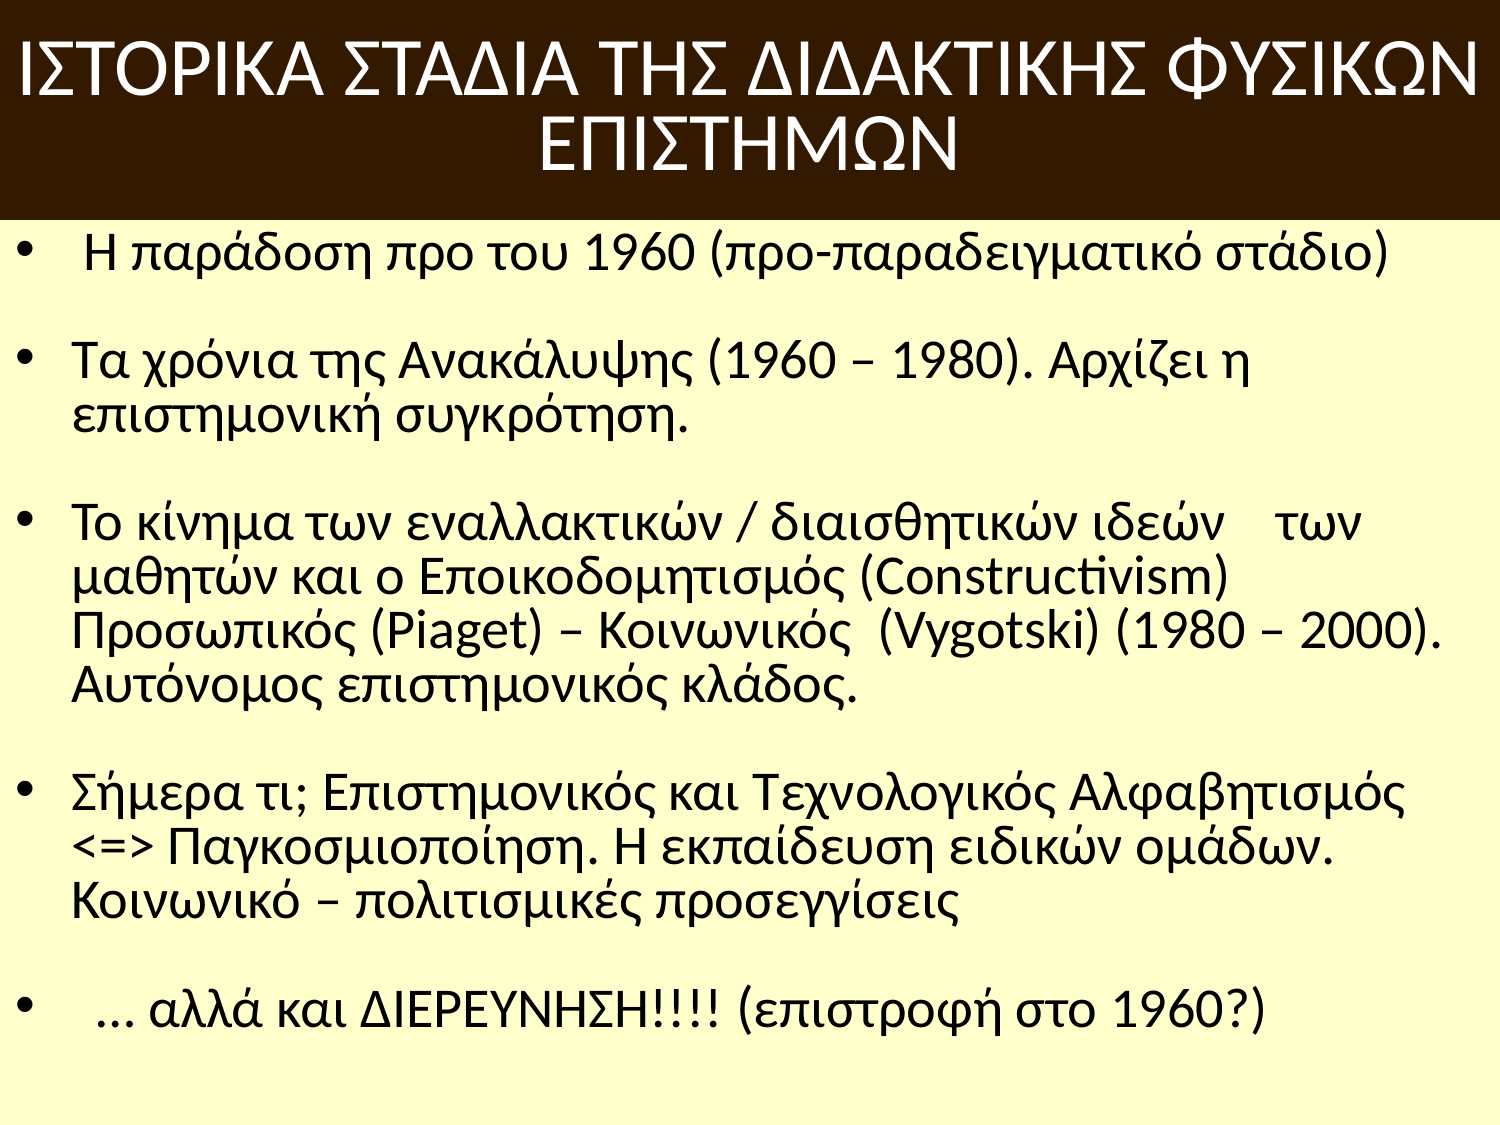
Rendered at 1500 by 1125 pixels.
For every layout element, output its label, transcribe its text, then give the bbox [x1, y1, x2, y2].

title ΙΣΤΟΡΙΚΑ ΣΤΑΔΙΑ ΤΗΣ ΔΙΔΑΚΤΙΚΗΣ ΦΥΣΙΚΩΝ ΕΠΙΣΤΗΜΩΝ [0, 0, 1500, 220]
list Η παράδοση προ του 1960 (προ-παραδειγματικό στάδιο) Τα χρόνια της Ανακάλυψης (1960 – 1980). Αρχίζει η επιστημονική συγκρότηση. Το κίνημα των εναλλακτικών / διαισθητικών ιδεών των μαθητών και ο Εποικοδομητισμός (Constructivism) Προσωπικός (Piaget) – Κοινωνικός (Vygotski) (1980 – 2000). Αυτόνομος επιστημονικός κλάδος. Σήμερα τι; Επιστημονικός και Τεχνολογικός Αλφαβητισμός <=> Παγκοσμιοποίηση. Η εκπαίδευση ειδικών ομάδων. Κοινωνικό – πολιτισμικές προσεγγίσεις … αλλά και ΔΙΕΡΕΥΝΗΣΗ!!!! (επιστροφή στο 1960?) [0, 220, 1500, 1125]
